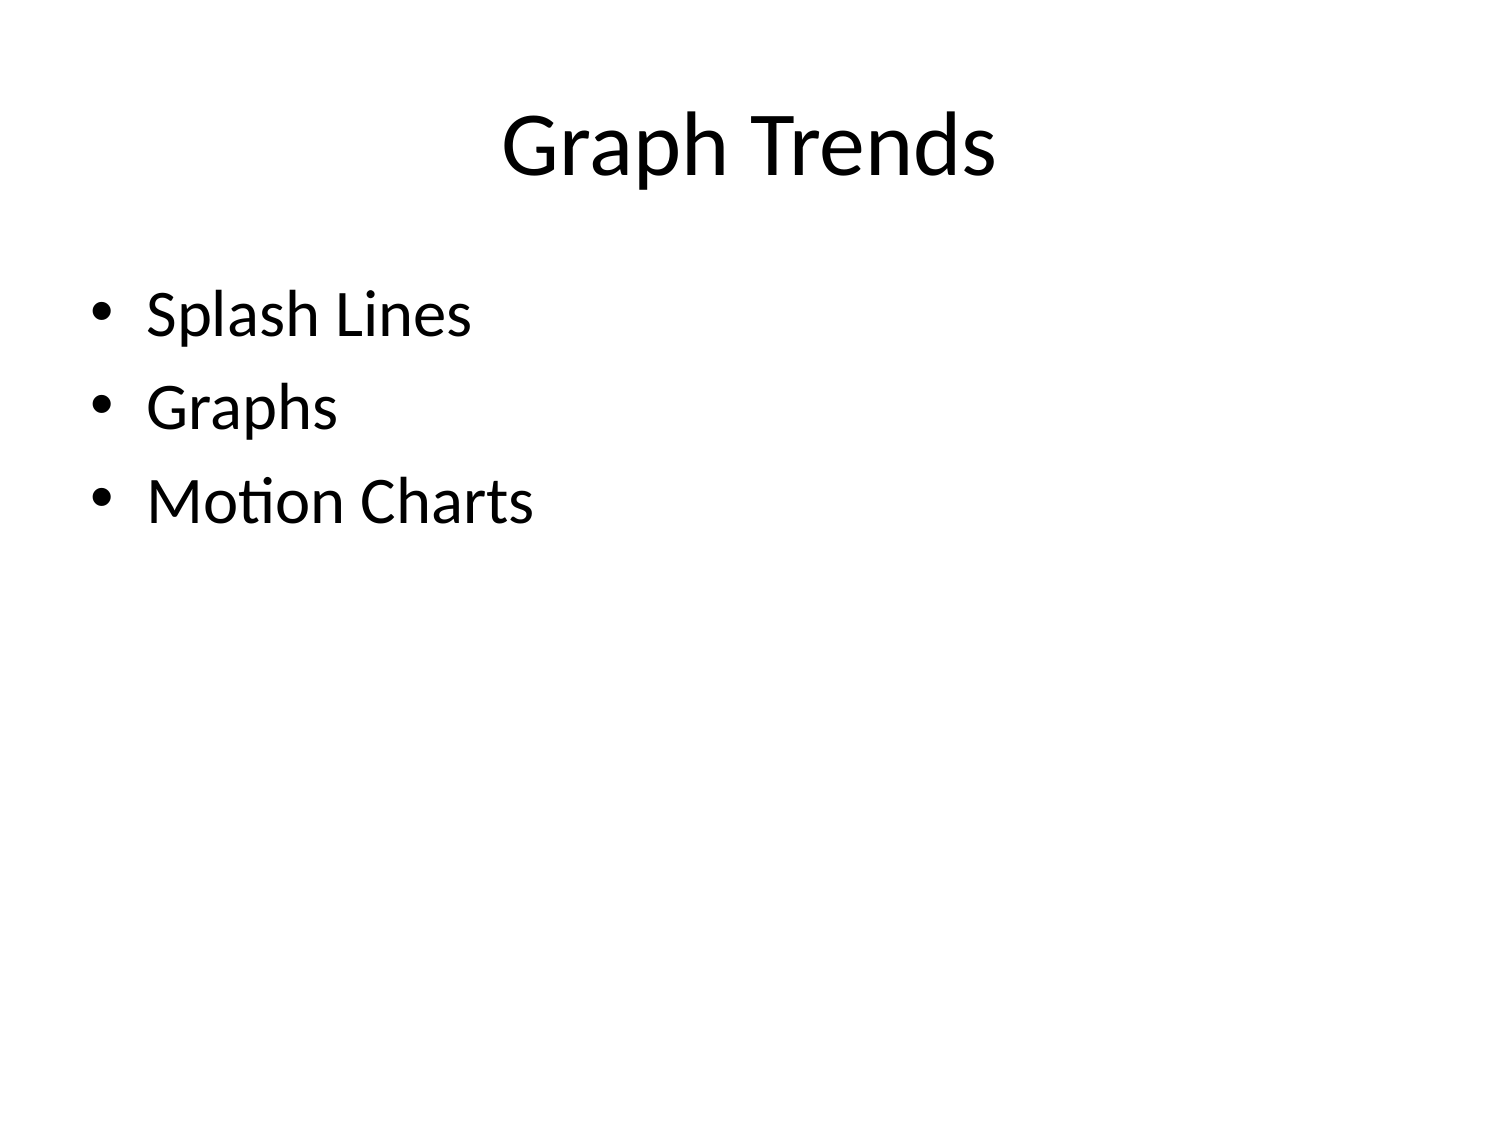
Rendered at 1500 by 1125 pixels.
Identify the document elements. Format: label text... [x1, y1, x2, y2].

list Splash Lines Graphs Motion Charts [75, 262, 1425, 1005]
title Graph Trends [75, 45, 1425, 233]
